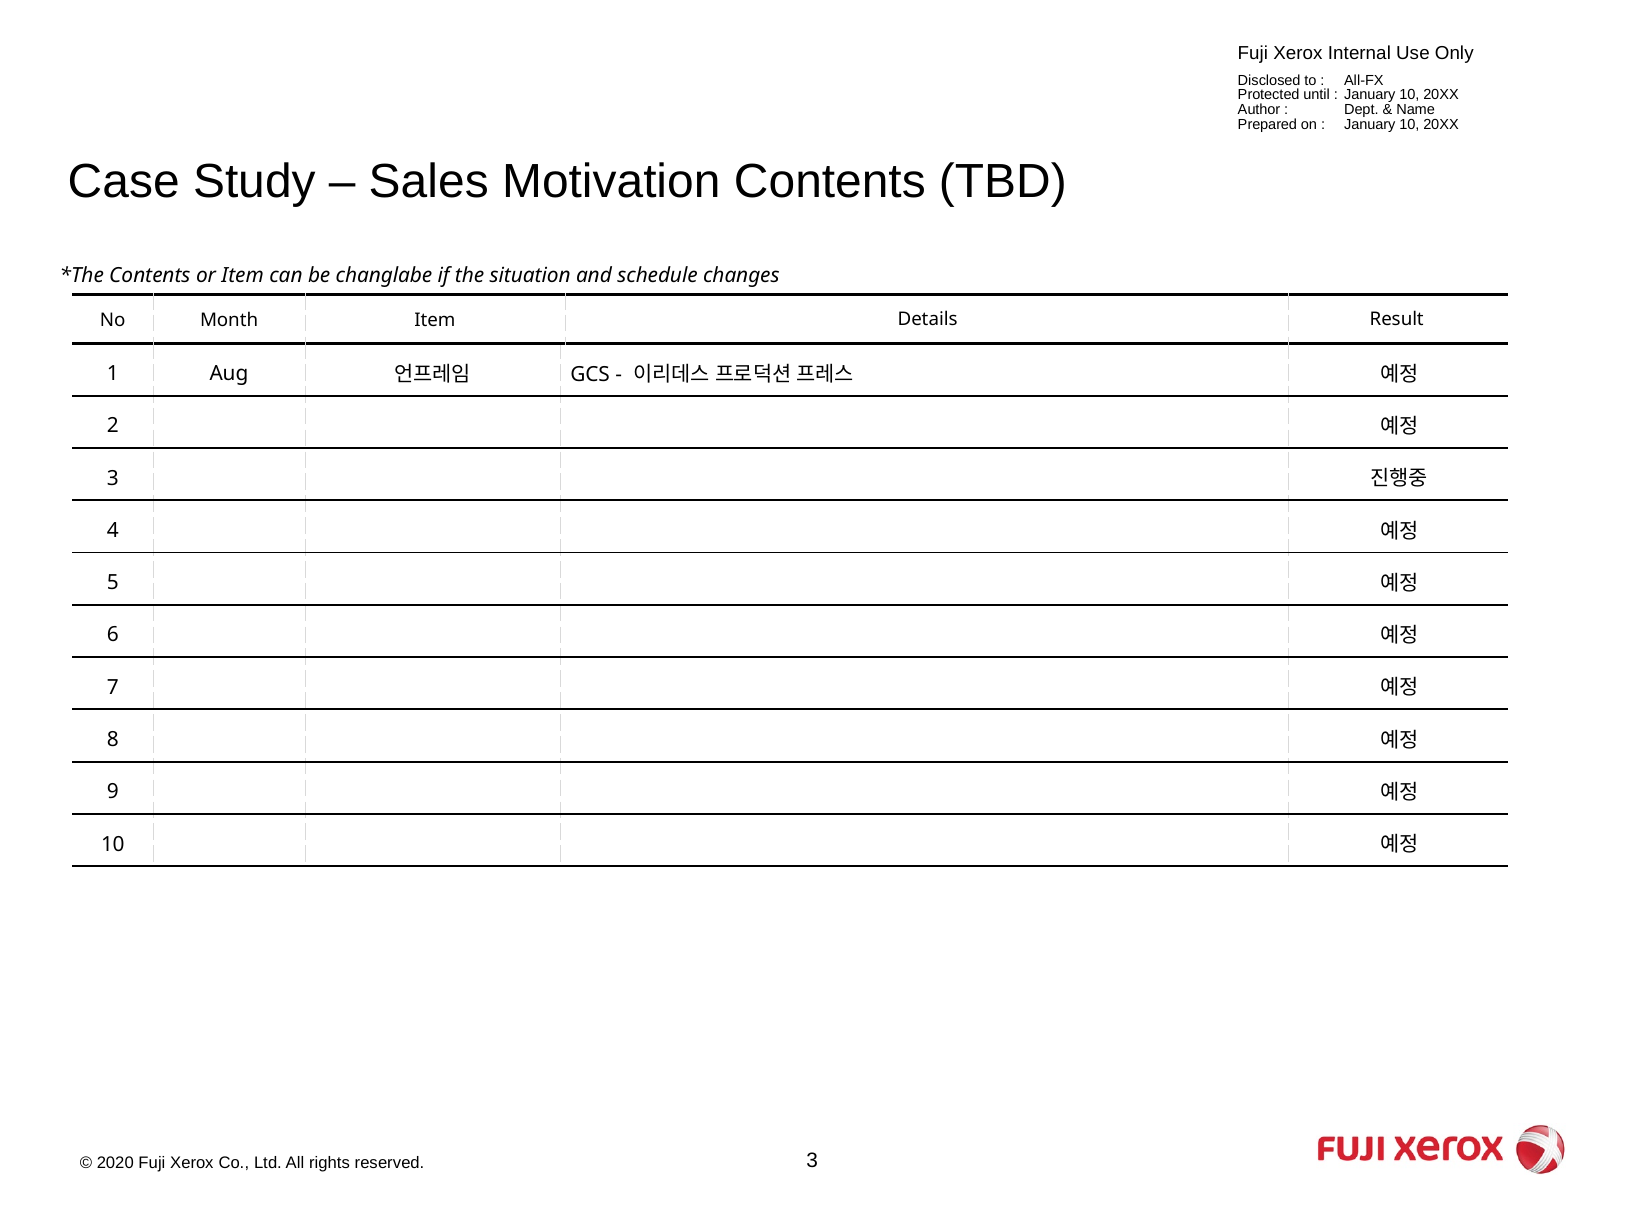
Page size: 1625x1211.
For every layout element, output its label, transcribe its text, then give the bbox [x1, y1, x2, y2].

table_cell 예정 [1288, 501, 1508, 552]
table_cell [305, 606, 560, 656]
table_cell [305, 815, 560, 865]
table_header Item [305, 296, 565, 342]
table_cell 3 [72, 449, 153, 499]
table_cell 4 [72, 501, 153, 552]
table_header 언프레임 [305, 345, 560, 395]
table_cell [305, 553, 560, 604]
table_header GCS - 이리데스 프로덕션 프레스 [560, 345, 1288, 395]
table_cell [153, 606, 305, 656]
picture [1316, 1123, 1566, 1175]
table_cell [305, 397, 560, 447]
table_cell 예정 [1288, 763, 1508, 813]
table_cell [153, 815, 305, 865]
table_cell [560, 763, 1288, 813]
table_cell 9 [72, 763, 153, 813]
table_cell 예정 [1288, 658, 1508, 708]
table_cell 예정 [1288, 815, 1508, 865]
table_header Details [565, 296, 1288, 342]
table_header Aug [153, 345, 305, 395]
table_cell 예정 [1288, 606, 1508, 656]
table_cell 진행중 [1288, 449, 1508, 499]
table_cell [305, 763, 560, 813]
table_cell [153, 658, 305, 708]
table_cell 예정 [1288, 710, 1508, 761]
table_cell 예정 [1288, 397, 1508, 447]
table_header Month [153, 296, 305, 342]
table_cell [305, 449, 560, 499]
table_cell [560, 710, 1288, 761]
table_cell [560, 815, 1288, 865]
title Case Study – Sales Motivation Contents (TBD) [67, 128, 1440, 211]
slide_number 3 [753, 1146, 872, 1182]
table_cell 7 [72, 658, 153, 708]
table_cell 8 [72, 710, 153, 761]
table_cell [153, 763, 305, 813]
table_cell [560, 501, 1288, 552]
table_cell [305, 710, 560, 761]
table_cell [153, 397, 305, 447]
table_cell [560, 397, 1288, 447]
table_cell 6 [72, 606, 153, 656]
table_cell 10 [72, 815, 153, 865]
table_cell [153, 710, 305, 761]
table_header 1 [72, 345, 153, 395]
text_box *The Contents or Item can be changlabe if the situation and schedule changes [44, 253, 907, 294]
table_cell 5 [72, 553, 153, 604]
table_cell [305, 658, 560, 708]
table_header No [72, 296, 153, 342]
table_cell [560, 449, 1288, 499]
table_cell [560, 606, 1288, 656]
table_cell [560, 553, 1288, 604]
table_cell [153, 449, 305, 499]
table_cell [560, 658, 1288, 708]
table_cell [153, 553, 305, 604]
table_cell 예정 [1288, 553, 1508, 604]
table_header 예정 [1288, 345, 1508, 395]
table_cell 2 [72, 397, 153, 447]
table_header Result [1288, 296, 1508, 342]
table_cell [153, 501, 305, 552]
table_cell [305, 501, 560, 552]
